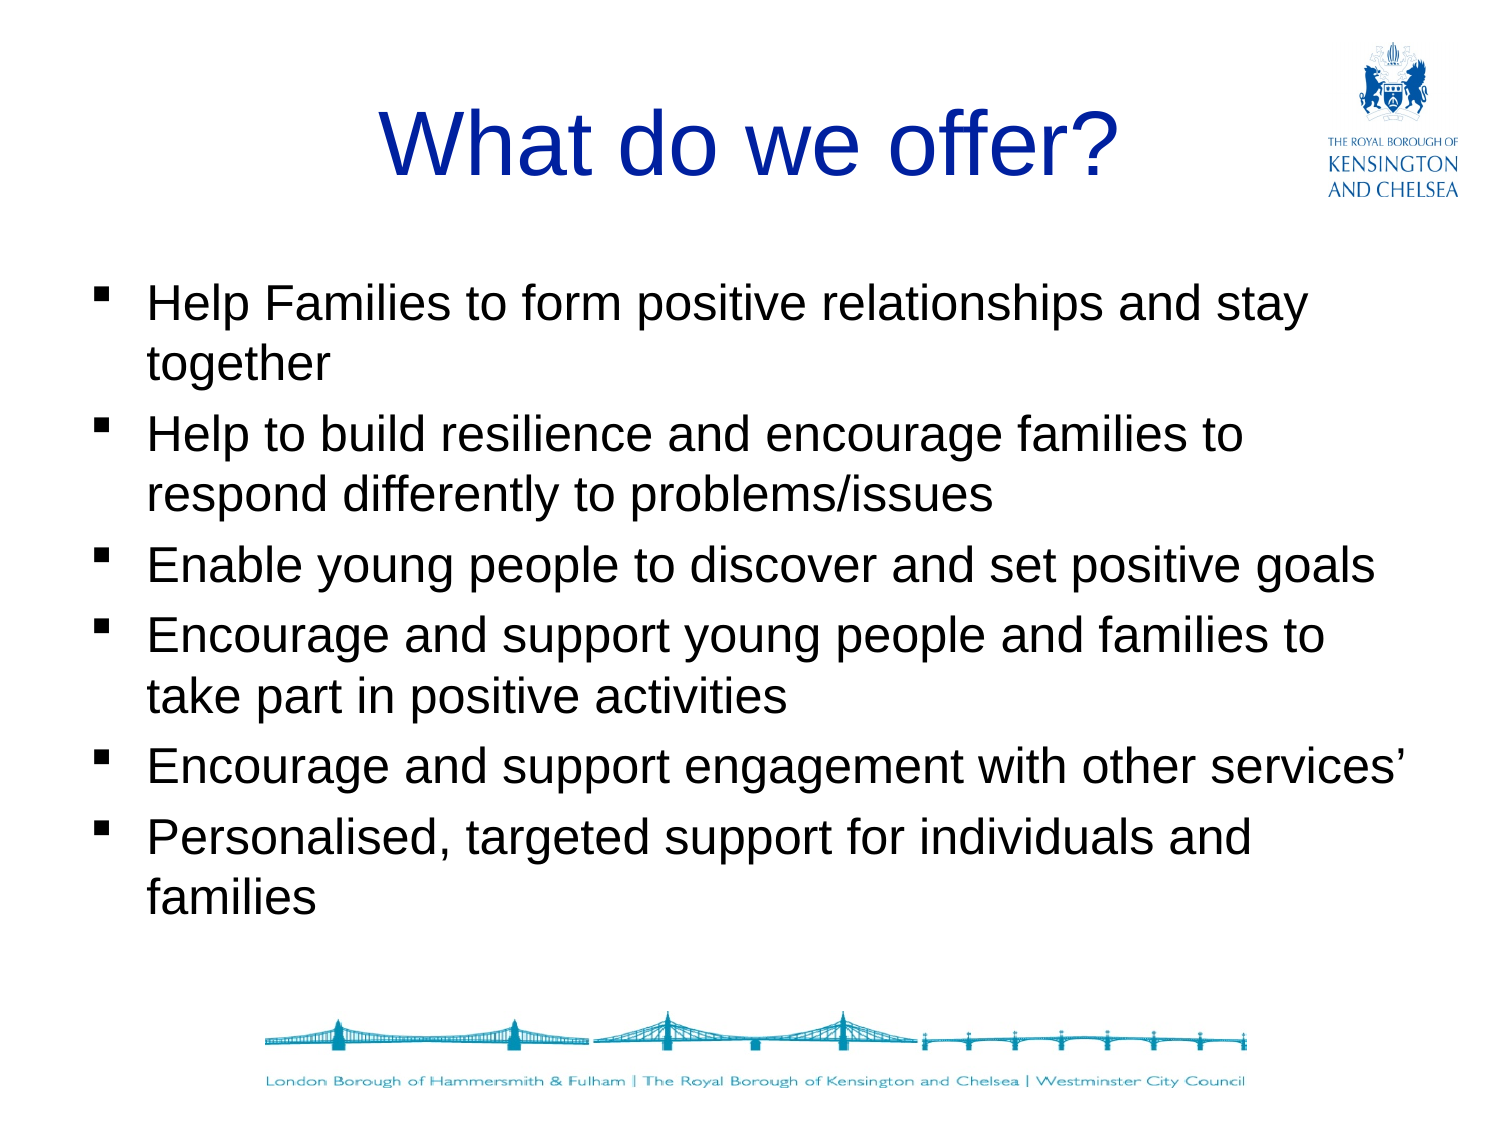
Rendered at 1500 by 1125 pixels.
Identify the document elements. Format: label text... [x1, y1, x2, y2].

title What do we offer? [75, 45, 1425, 233]
picture [265, 1011, 1247, 1089]
picture [1328, 42, 1458, 197]
list Help Families to form positive relationships and stay together Help to build resilience and encourage families to respond differently to problems/issues Enable young people to discover and set positive goals Encourage and support young people and families to take part in positive activities Encourage and support engagement with other services’ Personalised, targeted support for individuals and families [75, 262, 1425, 1005]
